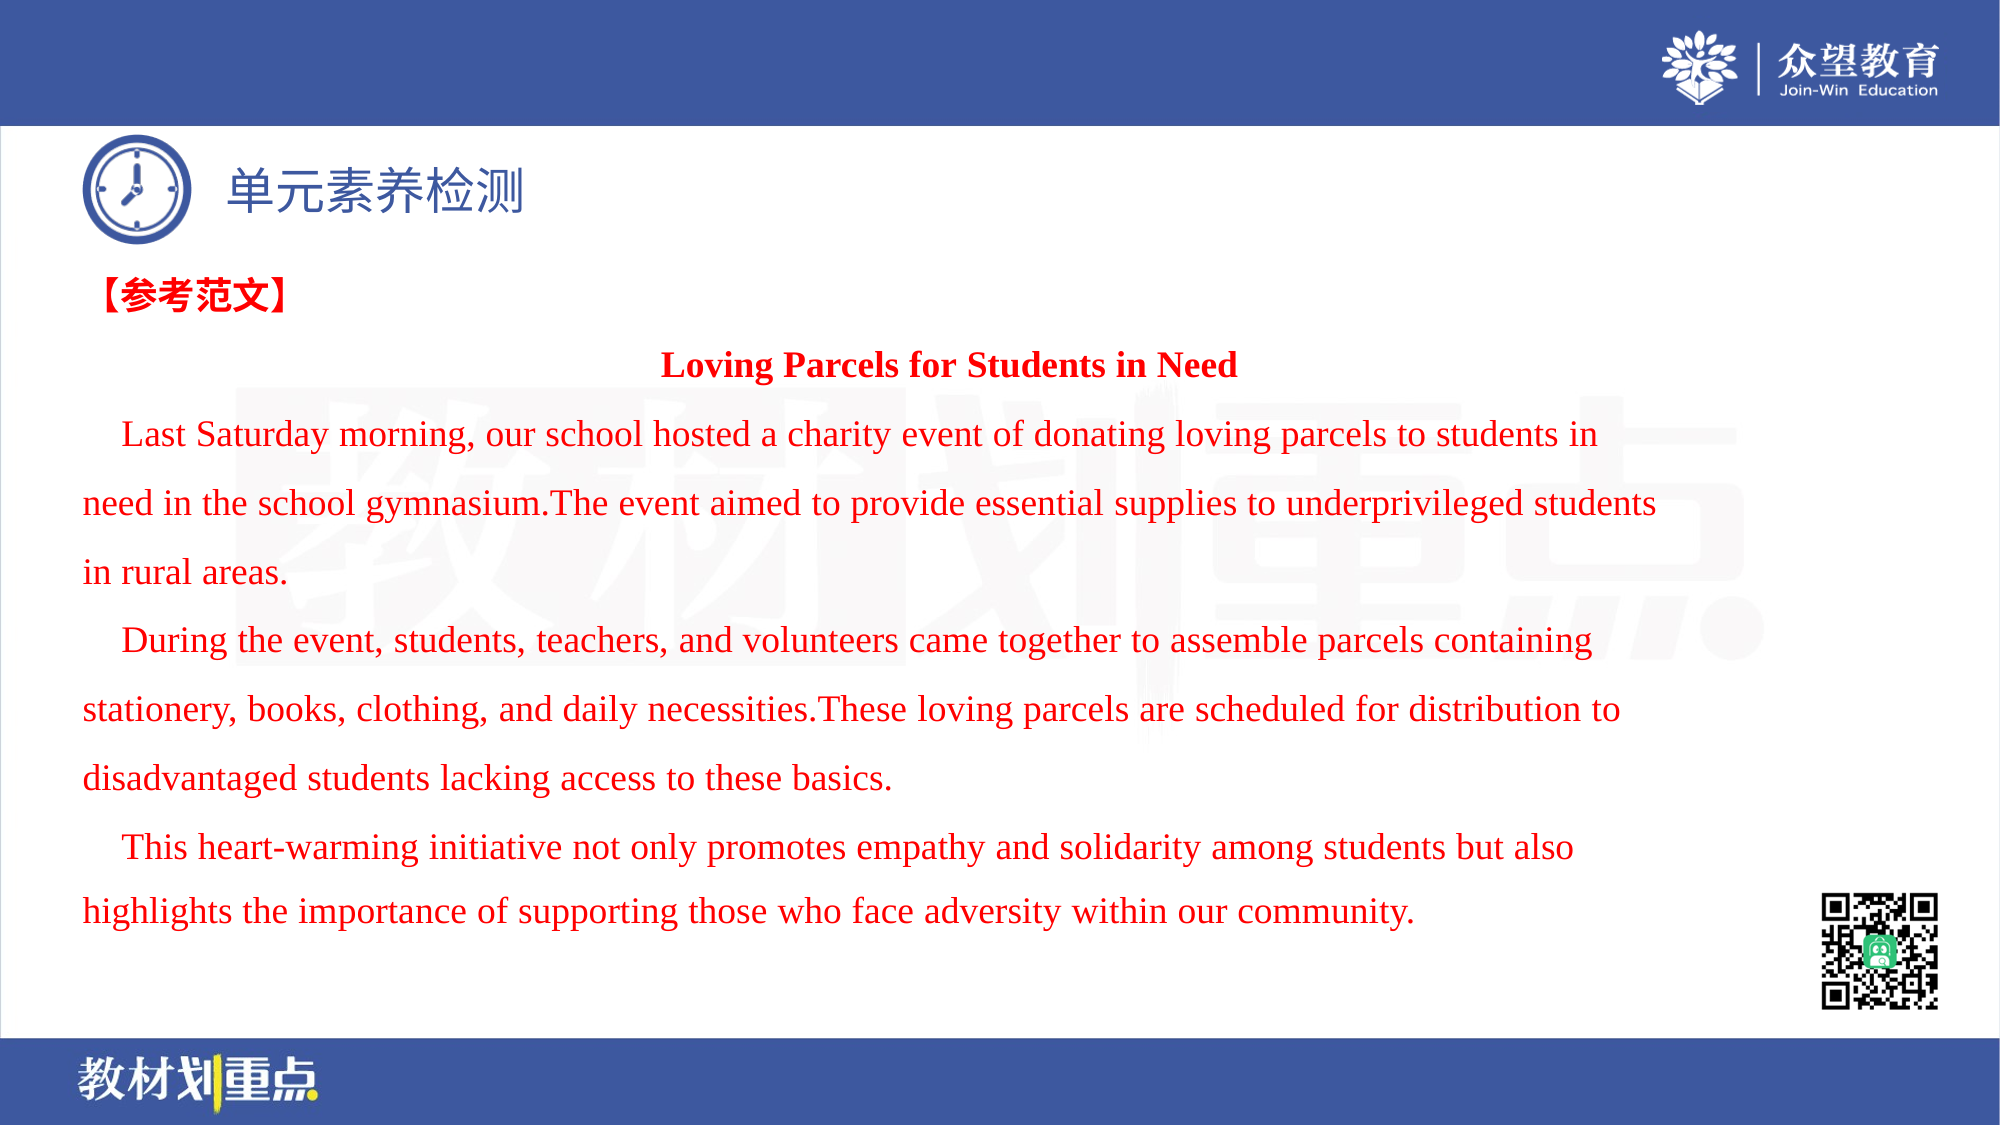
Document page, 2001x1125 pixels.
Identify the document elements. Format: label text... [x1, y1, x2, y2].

text_box 【参考范文】 Loving Parcels for Students in Need Last Saturday morning, our school hosted a charity event of donating loving parcels to students in need in the school gymnasium.The event aimed to provide essential supplies to underprivileged students in rural areas. During the event, students, teachers, and volunteers came together to assemble parcels containing stationery, books, clothing, and daily necessities.These loving parcels are scheduled for distribution to disadvantaged students lacking access to these basics. This heart-warming initiative not only promotes empathy and solidarity among students but also highlights the importance of supporting those who face adversity within our community. [82, 248, 1817, 925]
picture [0, 0, 2000, 1125]
